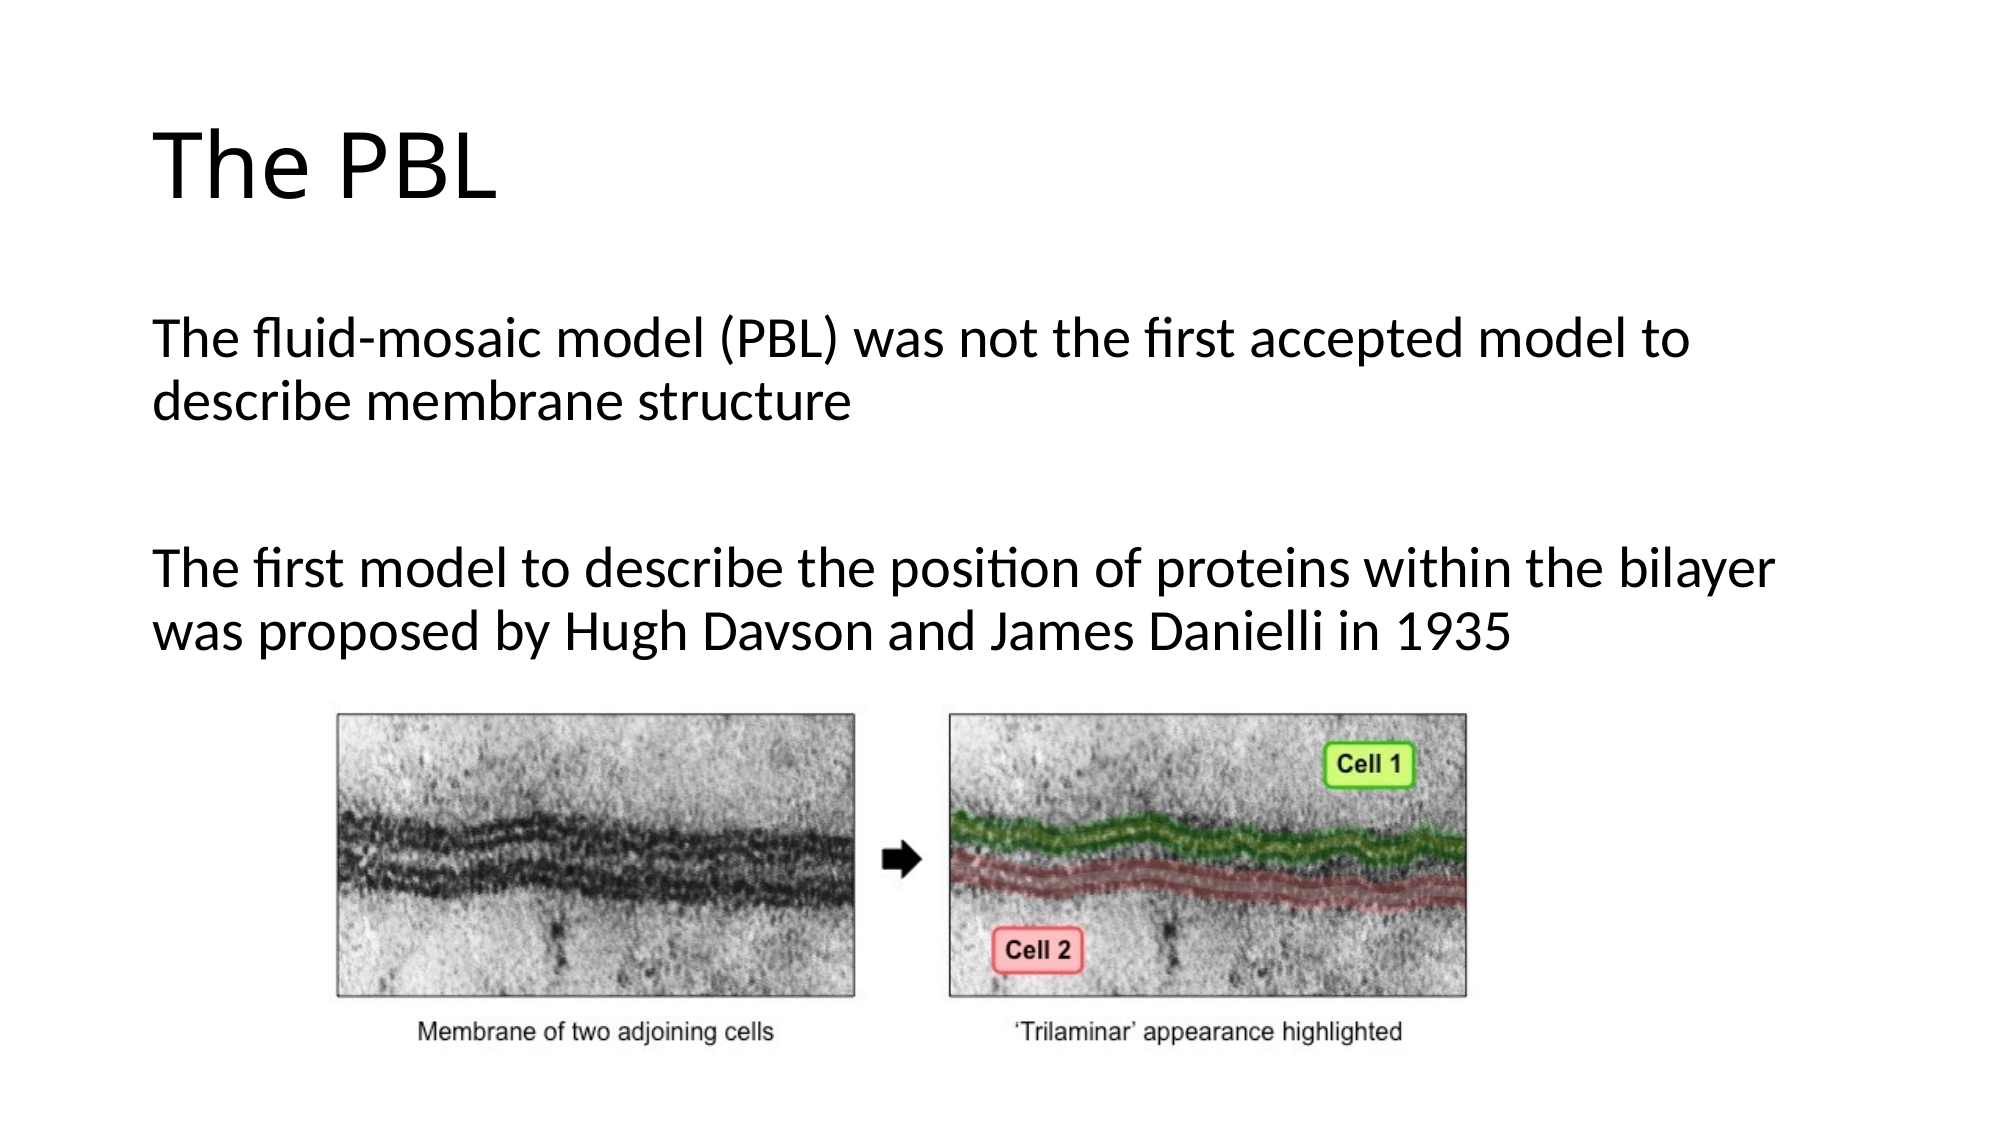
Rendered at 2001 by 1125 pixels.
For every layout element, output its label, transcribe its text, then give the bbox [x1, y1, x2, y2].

picture [316, 689, 1492, 1064]
list The fluid-mosaic model (PBL) was not the first accepted model to describe membrane structure The first model to describe the position of proteins within the bilayer was proposed by Hugh Davson and James Danielli in 1935 [137, 299, 1863, 1014]
title The PBL [137, 59, 1863, 278]
